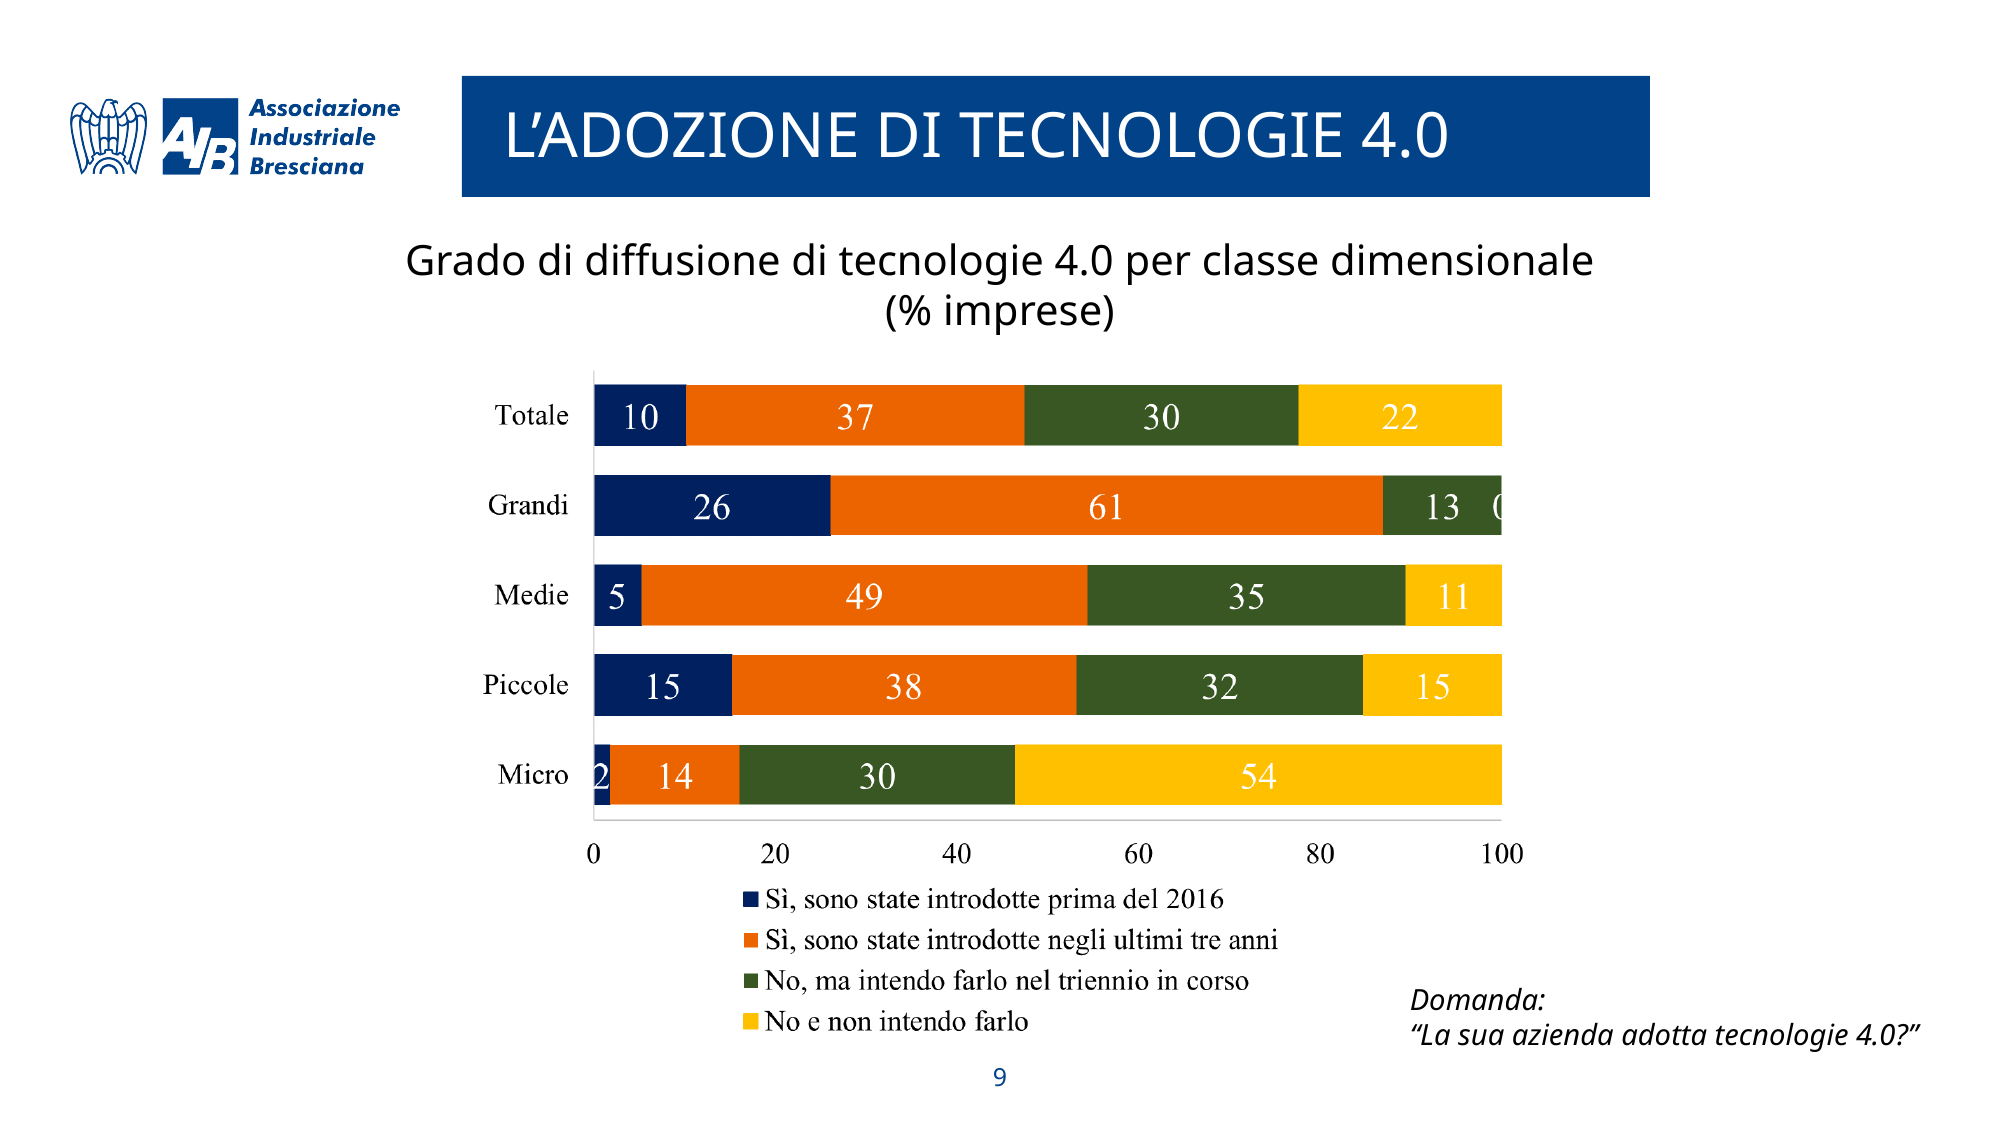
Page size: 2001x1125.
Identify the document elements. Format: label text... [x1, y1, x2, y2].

picture [472, 354, 1539, 1049]
text_box Grado di diffusione di tecnologie 4.0 per classe dimensionale (% imprese) [390, 226, 1610, 342]
title L’ADOZIONE DI TECNOLOGIE 4.0 [472, 91, 1639, 184]
text_box Domanda: “La sua azienda adotta tecnologie 4.0?” [1395, 973, 1998, 1059]
picture [70, 98, 400, 175]
